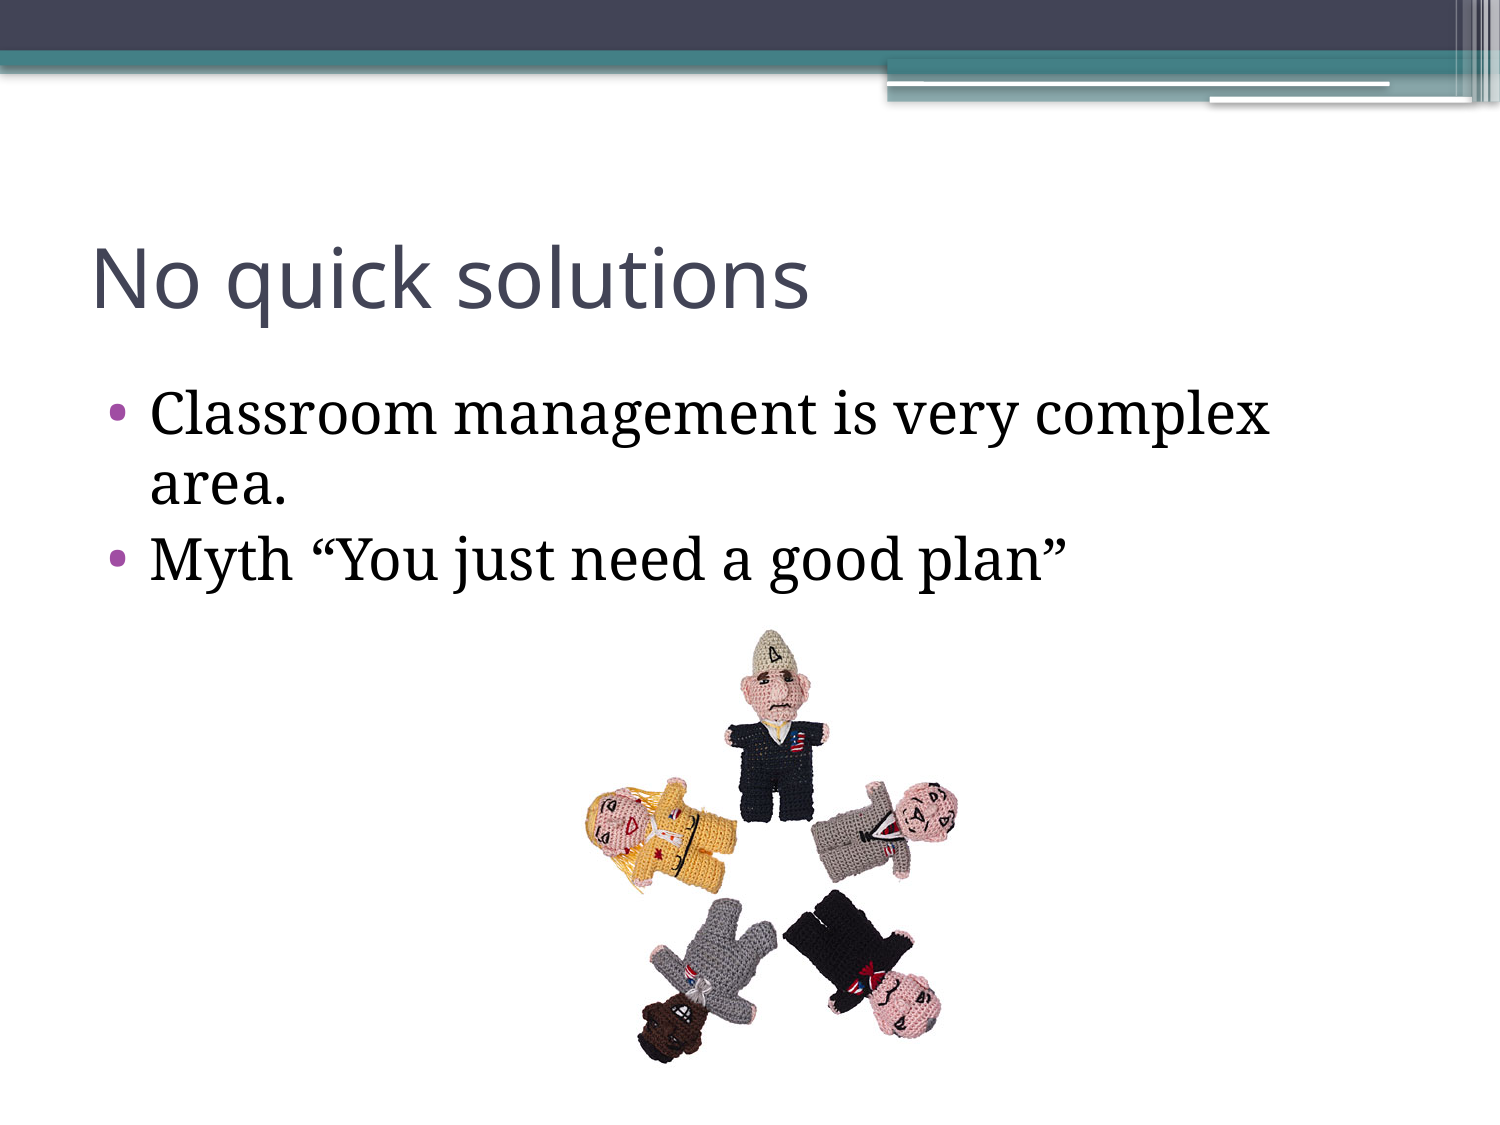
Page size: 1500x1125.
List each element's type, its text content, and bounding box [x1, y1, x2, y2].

title No quick solutions [75, 187, 1425, 363]
list Classroom management is very complex area. Myth “You just need a good plan” [75, 368, 1425, 1079]
picture [548, 609, 1023, 1083]
